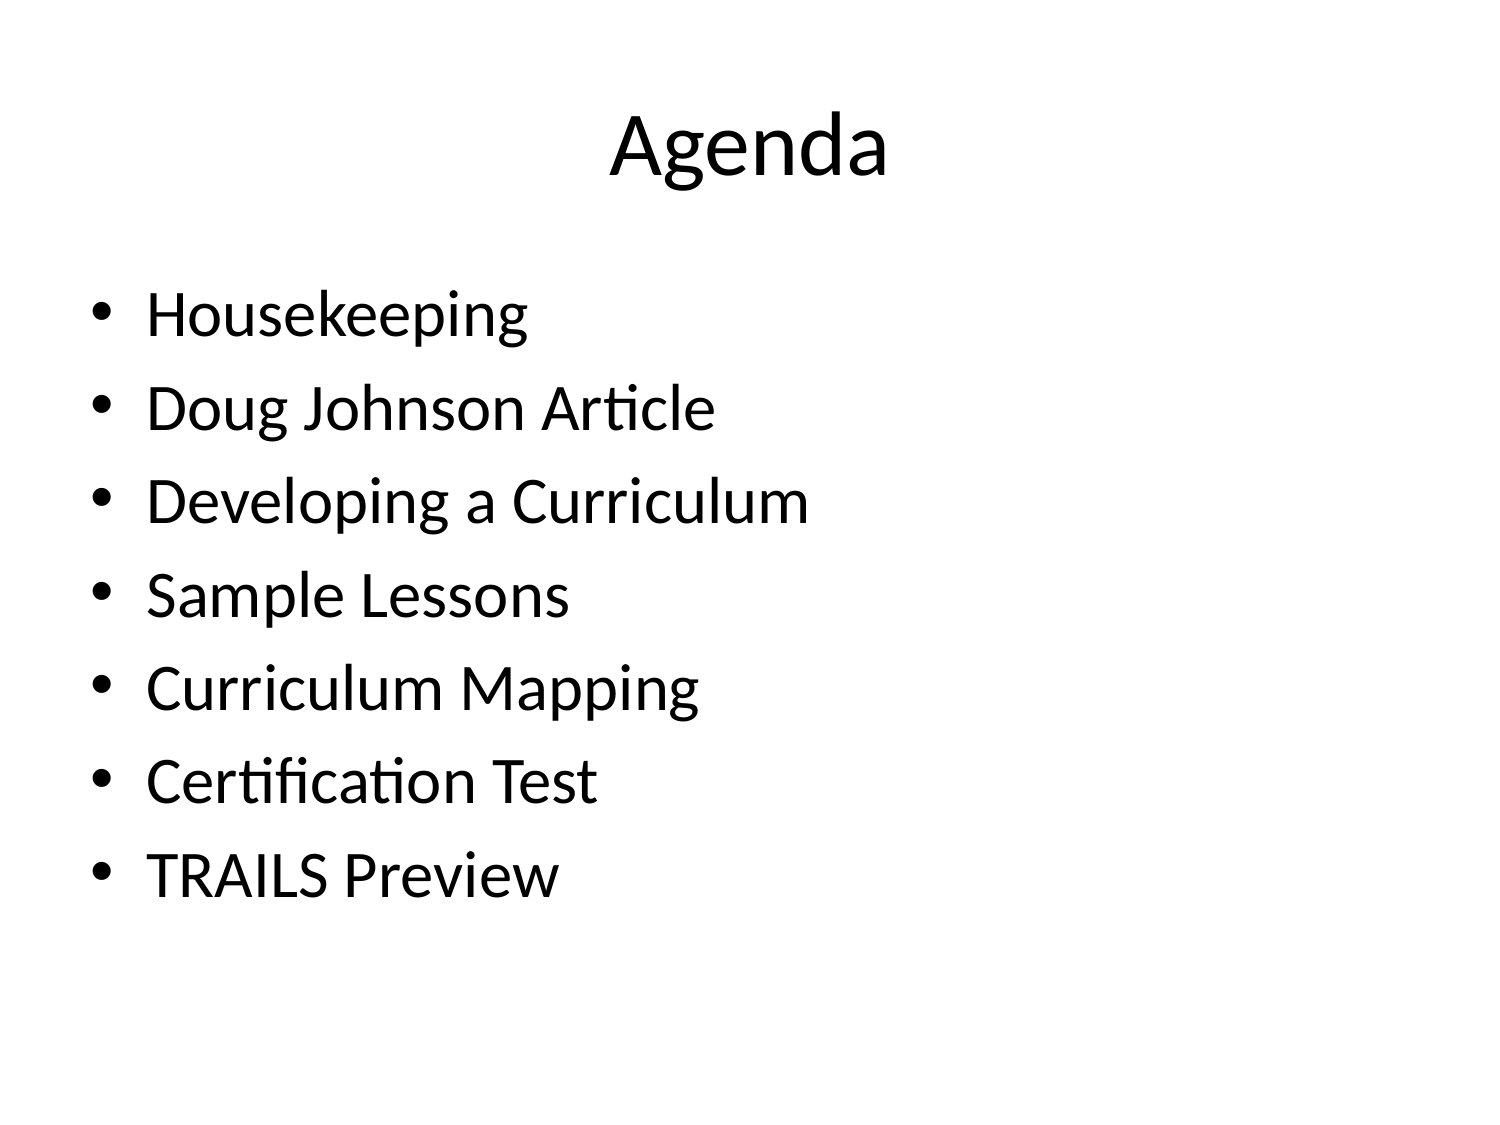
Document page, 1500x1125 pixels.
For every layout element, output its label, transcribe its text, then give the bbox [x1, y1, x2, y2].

list Housekeeping Doug Johnson Article Developing a Curriculum Sample Lessons Curriculum Mapping Certification Test TRAILS Preview [75, 262, 1457, 1005]
title Agenda [75, 45, 1425, 233]
